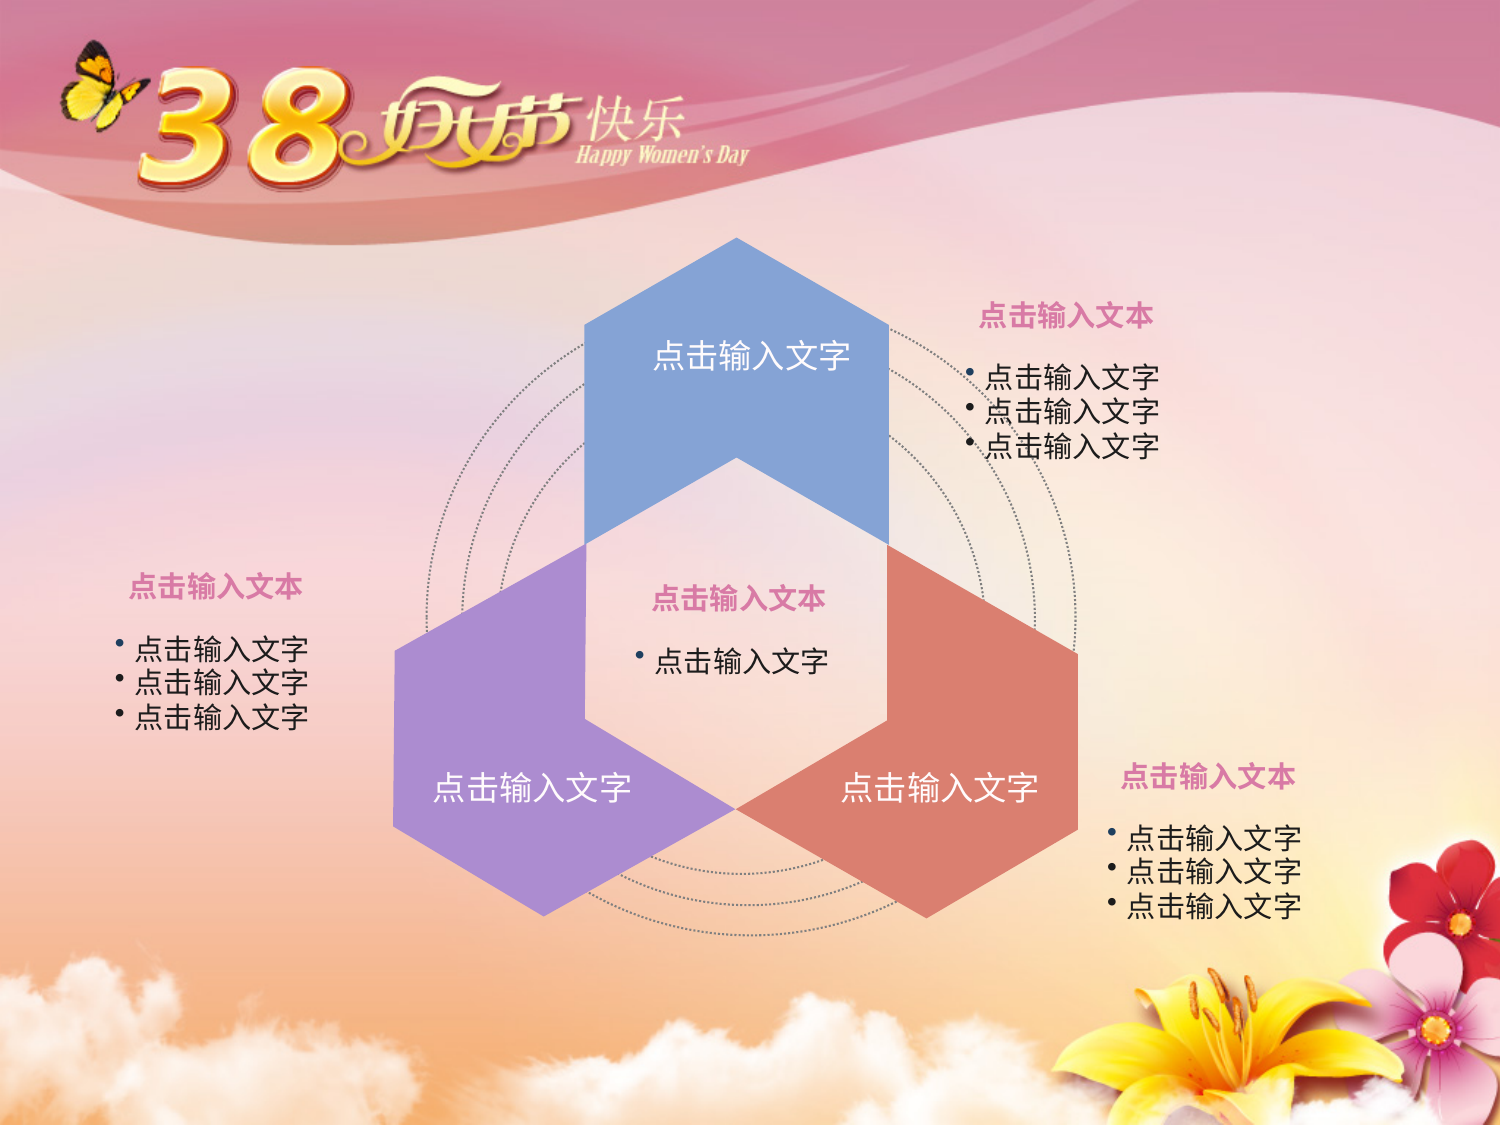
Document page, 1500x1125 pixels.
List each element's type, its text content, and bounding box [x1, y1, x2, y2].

text_box [735, 544, 1078, 919]
text_box 点击输入文本 点击输入文字 点击输入文字 点击输入文字 [950, 290, 1247, 471]
text_box [393, 544, 736, 917]
text_box [889, 369, 1035, 628]
text_box [995, 471, 1076, 651]
text_box [889, 435, 984, 599]
text_box 点击输入文本 点击输入文字 [584, 573, 881, 684]
text_box [588, 875, 896, 936]
text_box 点击输入文字 [409, 759, 657, 814]
text_box [584, 237, 889, 545]
text_box 点击输入文字 [628, 327, 876, 383]
text_box [500, 443, 584, 591]
text_box [585, 458, 887, 808]
picture [0, 0, 1500, 1125]
text_box [652, 810, 823, 874]
text_box [462, 384, 584, 612]
text_box [620, 857, 862, 906]
text_box 点击输入文本 点击输入文字 点击输入文字 点击输入文字 [1092, 750, 1389, 931]
text_box 点击输入文字 [816, 759, 1064, 814]
text_box 点击输入文本 点击输入文字 点击输入文字 点击输入文字 [100, 561, 397, 742]
text_box [889, 328, 950, 414]
text_box [426, 343, 584, 632]
